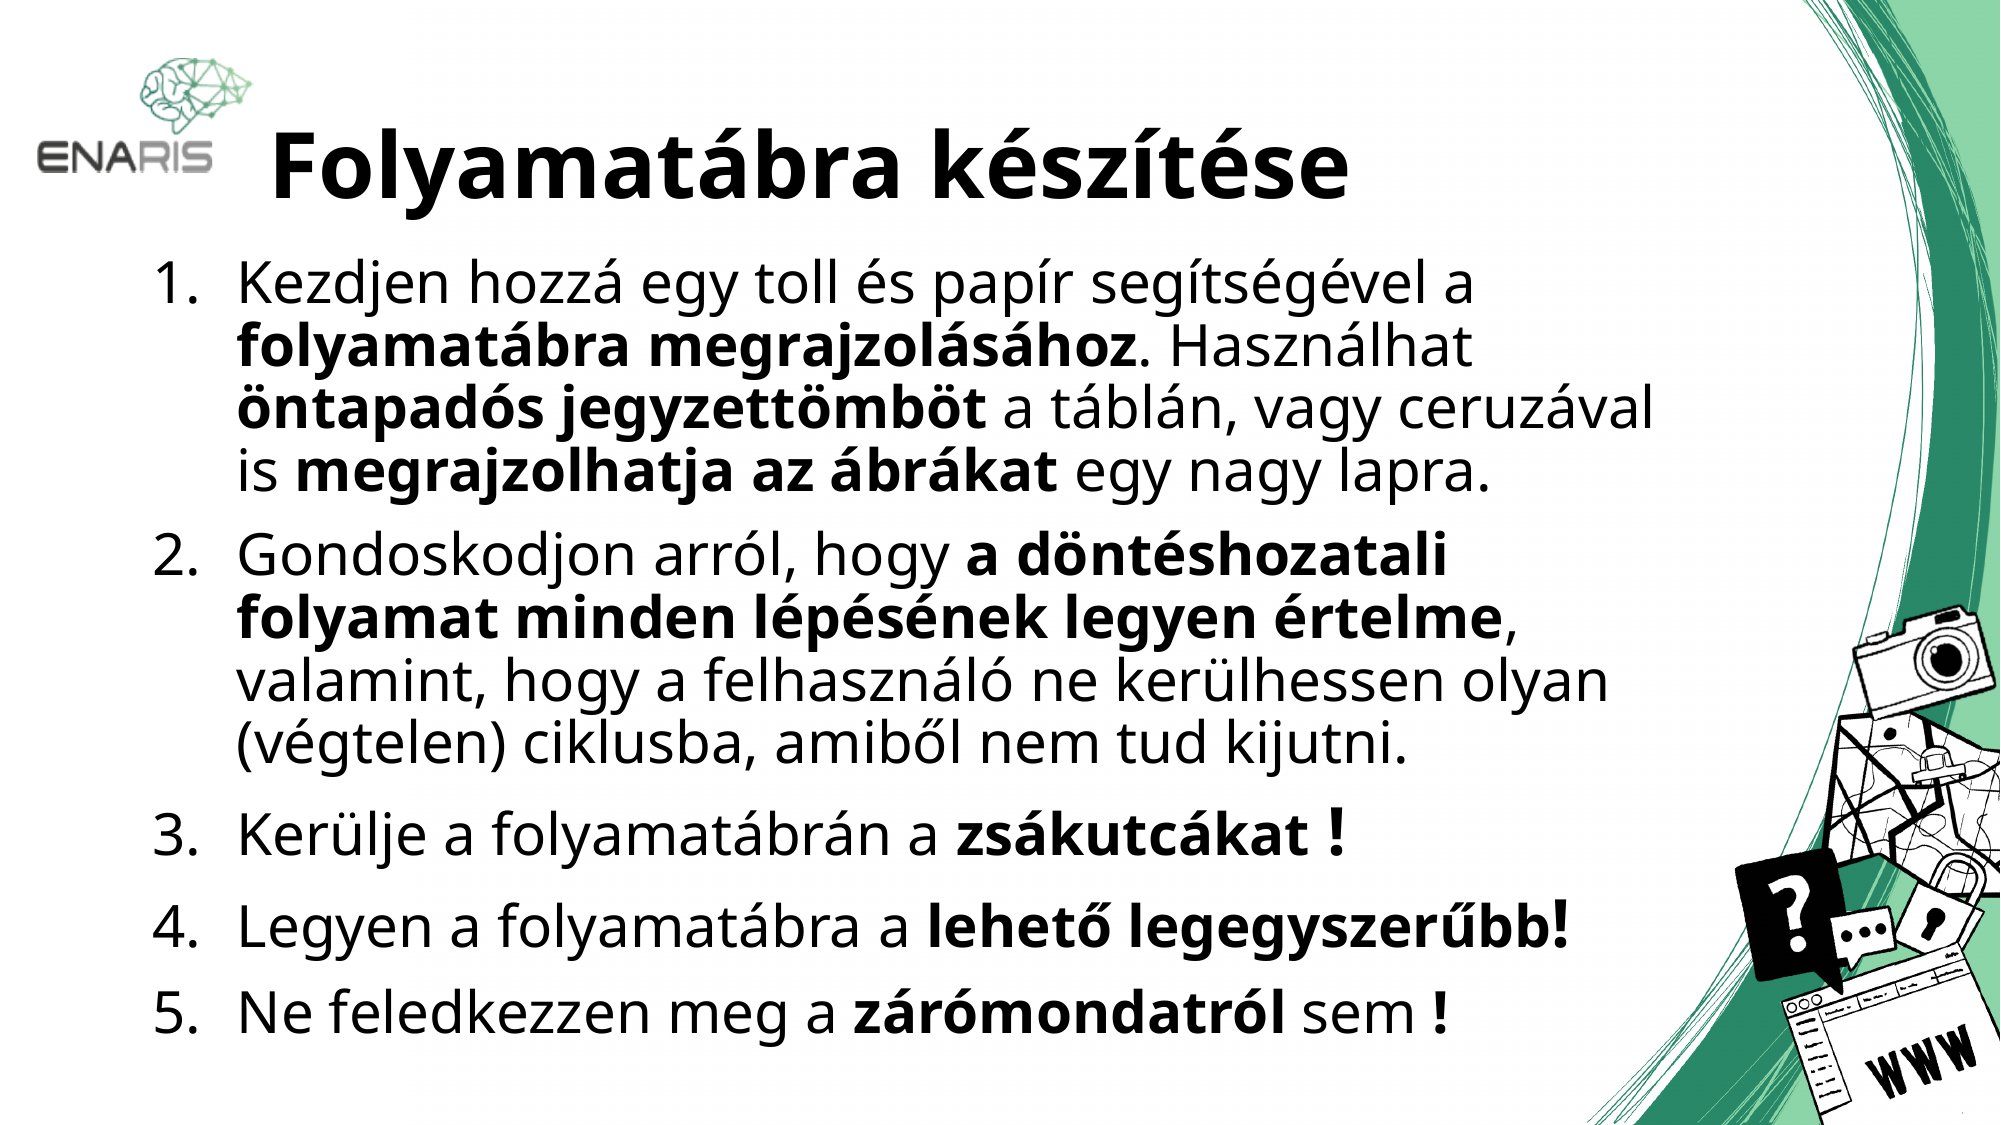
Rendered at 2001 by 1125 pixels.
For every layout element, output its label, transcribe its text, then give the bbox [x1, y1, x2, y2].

picture [408, 0, 2000, 1125]
title Folyamatábra készítése [253, 59, 1863, 278]
picture [37, 58, 254, 173]
list Kezdjen hozzá egy toll és papír segítségével a folyamatábra megrajzolásához. Használhat öntapadós jegyzettömböt a táblán, vagy ceruzával is megrajzolhatja az ábrákat egy nagy lapra. Gondoskodjon arról, hogy a döntéshozatali folyamat minden lépésének legyen értelme, valamint, hogy a felhasználó ne kerülhessen olyan (végtelen) ciklusba, amiből nem tud kijutni. Kerülje a folyamatábrán a zsákutcákat ! Legyen a folyamatábra a lehető legegyszerűbb! Ne feledkezzen meg a zárómondatról sem ! [137, 245, 1728, 1066]
